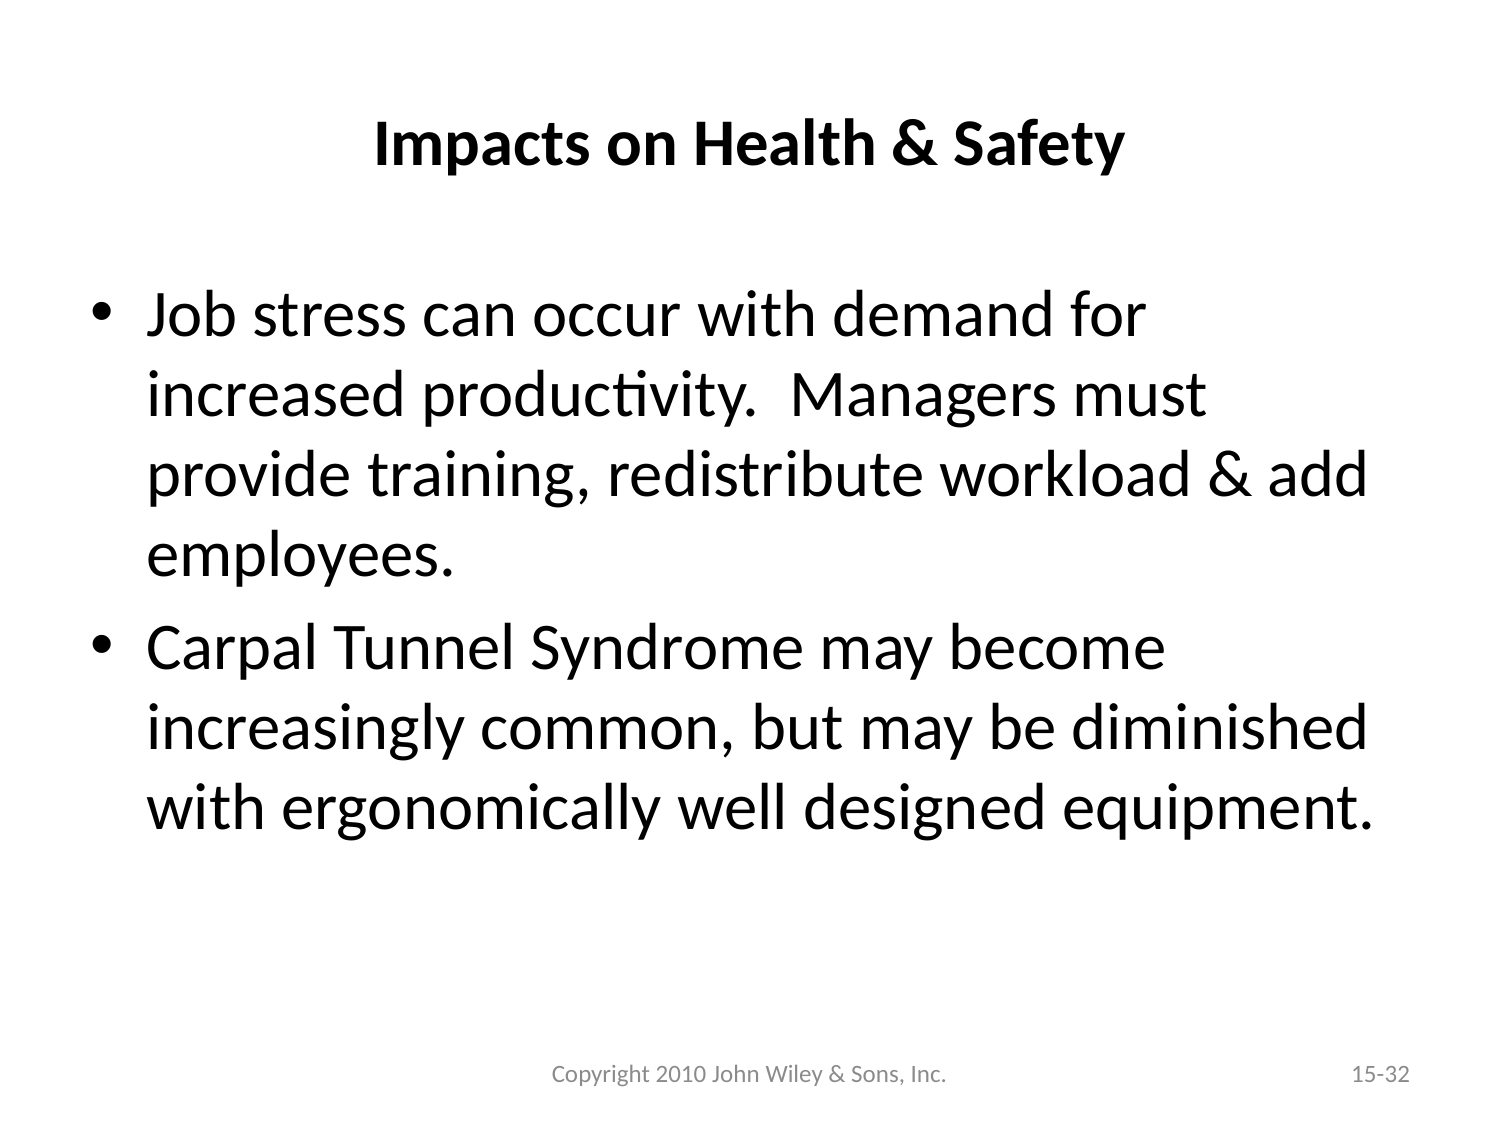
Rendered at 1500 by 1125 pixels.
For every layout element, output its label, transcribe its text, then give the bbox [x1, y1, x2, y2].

title Impacts on Health & Safety [75, 45, 1425, 233]
footer Copyright 2010 John Wiley & Sons, Inc. [512, 1042, 988, 1103]
list Job stress can occur with demand for increased productivity. Managers must provide training, redistribute workload & add employees. Carpal Tunnel Syndrome may become increasingly common, but may be diminished with ergonomically well designed equipment. [75, 262, 1425, 1005]
slide_number 15-32 [1074, 1042, 1425, 1103]
